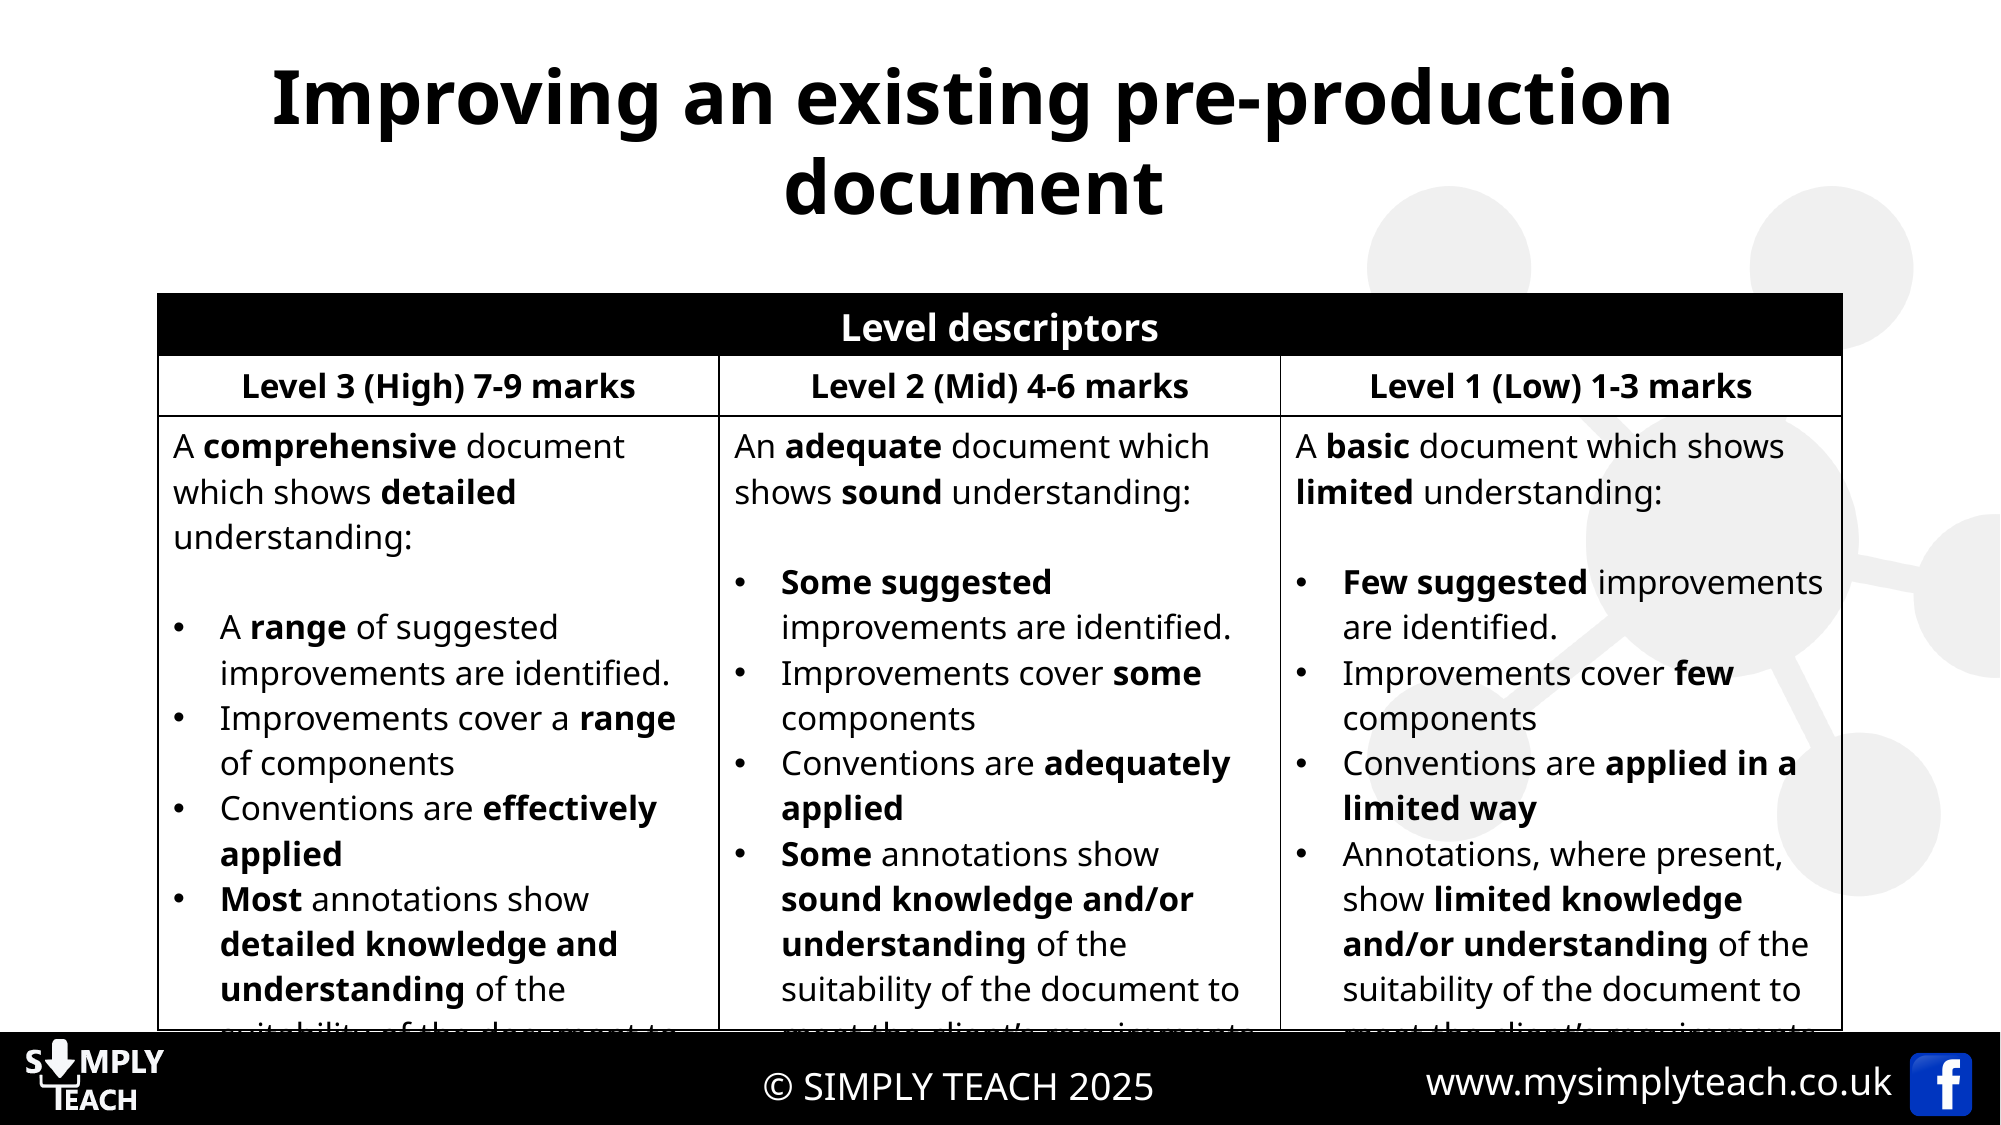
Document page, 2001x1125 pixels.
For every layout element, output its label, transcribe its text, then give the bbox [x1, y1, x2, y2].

table_cell Level 2 (Mid) 4-6 marks [720, 356, 1280, 415]
table_cell An adequate document which shows sound understanding: Some suggested improvements are identified. Improvements cover some components Conventions are adequately applied Some annotations show sound knowledge and/or understanding of the suitability of the document to meet the client’s requirements. [720, 417, 1280, 1029]
table_header Level descriptors [159, 295, 1841, 354]
picture [1907, 1050, 1975, 1119]
table_cell A comprehensive document which shows detailed understanding: A range of suggested improvements are identified. Improvements cover a range of components Conventions are effectively applied Most annotations show detailed knowledge and understanding of the suitability of the document to meet the client’s requirements. [159, 417, 718, 1029]
text_box Improving an existing pre-production document [184, 42, 1765, 237]
table_cell Level 1 (Low) 1-3 marks [1281, 356, 1841, 415]
picture [15, 1033, 182, 1122]
table_cell Level 3 (High) 7-9 marks [159, 356, 718, 415]
table_cell A basic document which shows limited understanding: Few suggested improvements are identified. Improvements cover few components Conventions are applied in a limited way Annotations, where present, show limited knowledge and/or understanding of the suitability of the document to meet the client’s requirements. [1281, 417, 1841, 1029]
